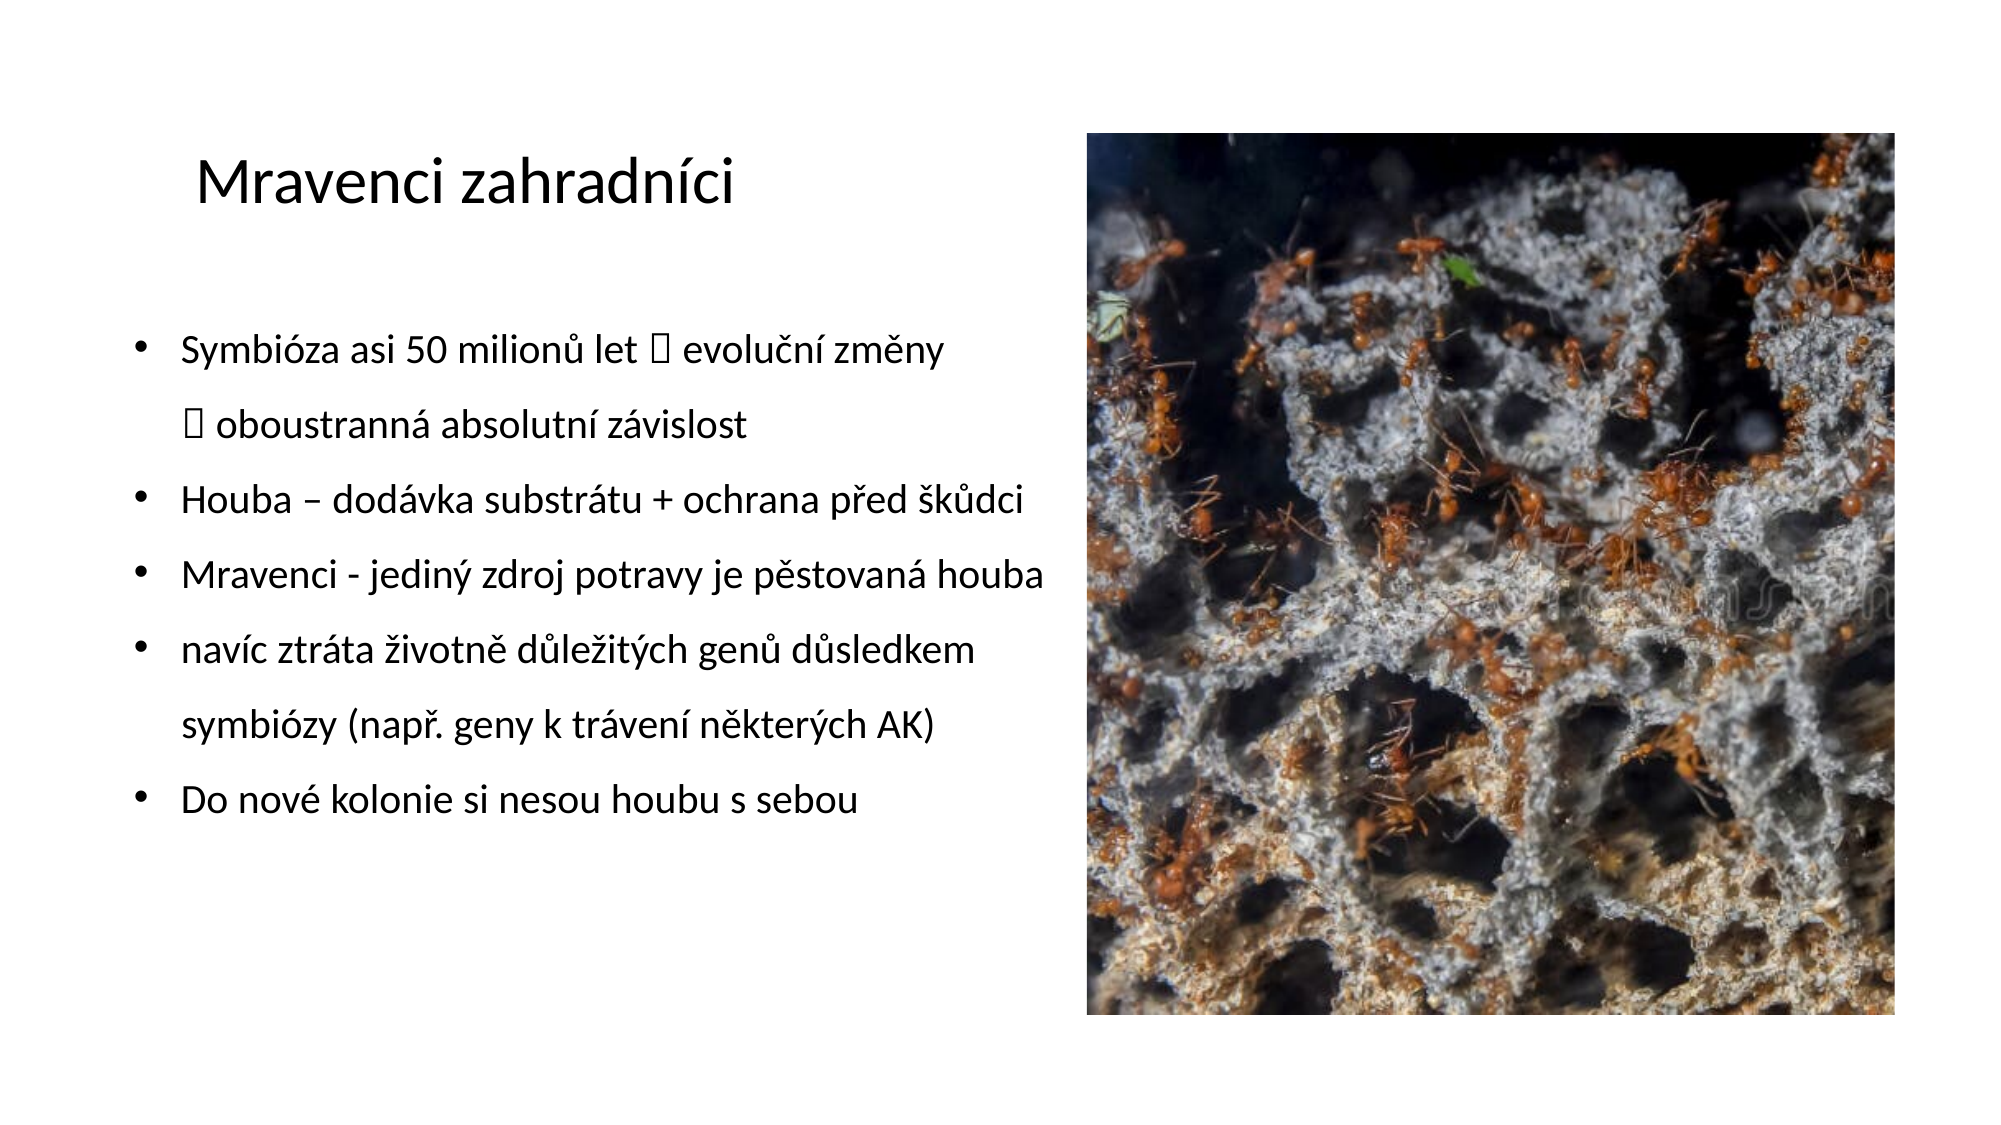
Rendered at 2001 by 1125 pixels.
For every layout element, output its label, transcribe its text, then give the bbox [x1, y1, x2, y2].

text_box Symbióza asi 50 milionů let  evoluční změny  oboustranná absolutní závislost Houba – dodávka substrátu + ochrana před škůdci Mravenci - jediný zdroj potravy je pěstovaná houba navíc ztráta životně důležitých genů důsledkem symbiózy (např. geny k trávení některých AK) Do nové kolonie si nesou houbu s sebou [119, 289, 1086, 897]
picture [1086, 132, 1896, 1015]
text_box Mravenci zahradníci [180, 129, 1030, 224]
